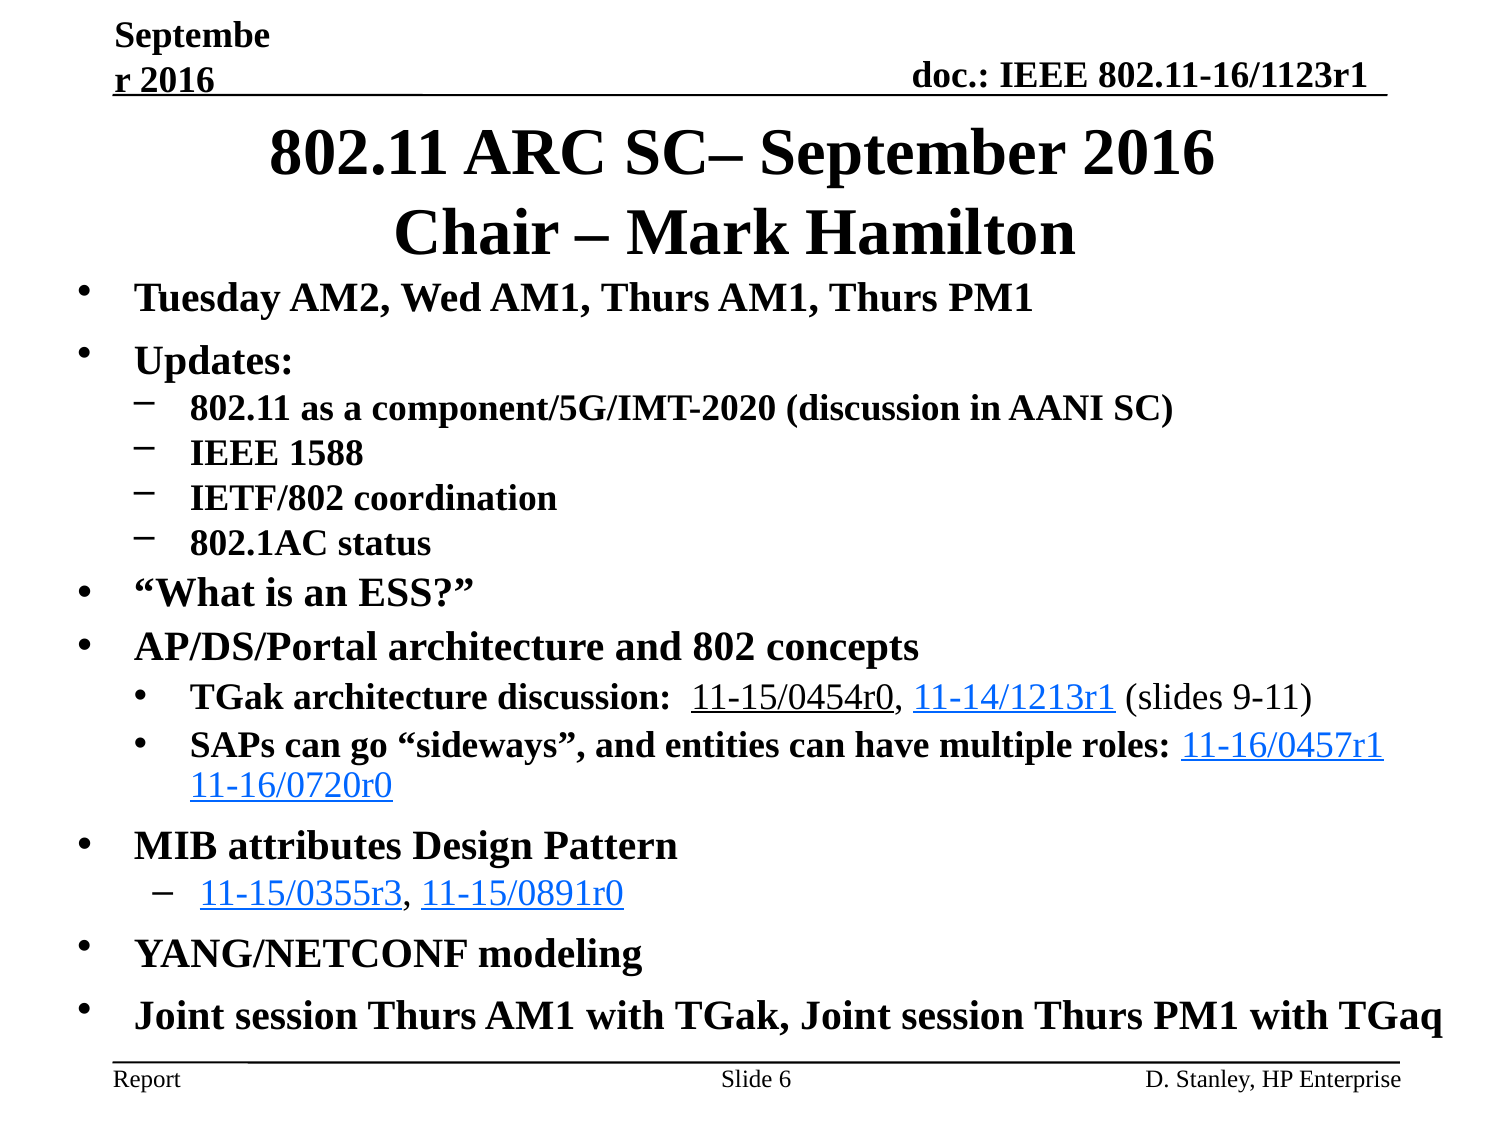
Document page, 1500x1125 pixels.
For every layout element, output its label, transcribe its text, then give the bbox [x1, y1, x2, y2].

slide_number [114, 54, 274, 100]
slide_number Slide 6 [712, 1062, 800, 1093]
footer D. Stanley, HP Enterprise [1110, 1062, 1402, 1093]
title 802.11 ARC SC– September 2016 Chair – Mark Hamilton [12, 137, 1475, 238]
list Tuesday AM2, Wed AM1, Thurs AM1, Thurs PM1 Updates: 802.11 as a component/5G/IMT-2020 (discussion in AANI SC) IEEE 1588 IETF/802 coordination 802.1AC status “What is an ESS?” AP/DS/Portal architecture and 802 concepts TGak architecture discussion: 11-15/0454r0, 11-14/1213r1 (slides 9-11) SAPs can go “sideways”, and entities can have multiple roles: 11-16/0457r1 11-16/0720r0 MIB attributes Design Pattern 11-15/0355r3, 11-15/0891r0 YANG/NETCONF modeling Joint session Thurs AM1 with TGak, Joint session Thurs PM1 with TGaq [62, 262, 1488, 1050]
